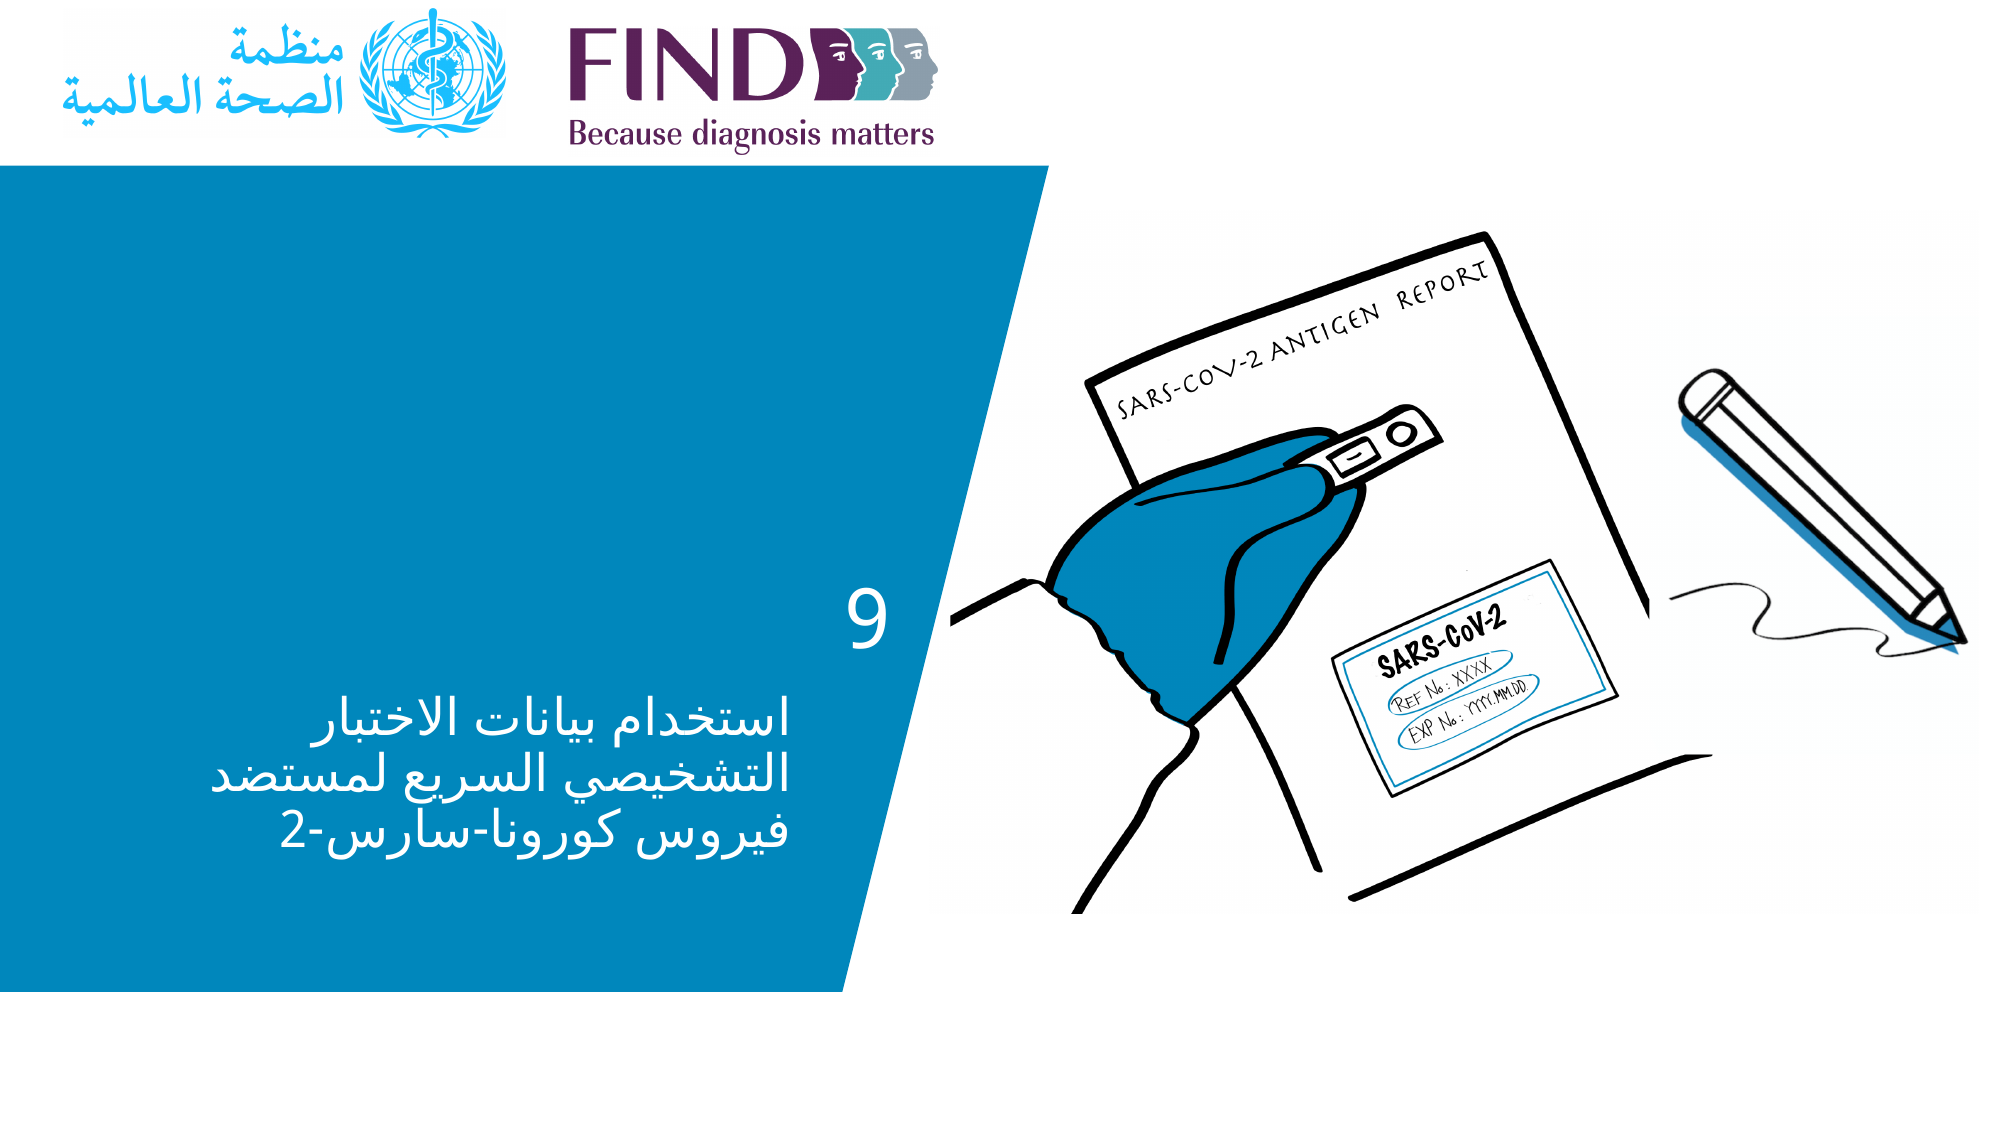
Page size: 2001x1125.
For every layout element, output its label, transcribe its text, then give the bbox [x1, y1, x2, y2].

picture [929, 210, 1979, 914]
picture [568, 26, 940, 157]
subtitle استخدام بيانات الاختبار التشخيصي السريع لمستضد فيروس كورونا-سارس-2 [137, 691, 793, 863]
title 9 [137, 184, 891, 667]
picture [63, 8, 506, 138]
